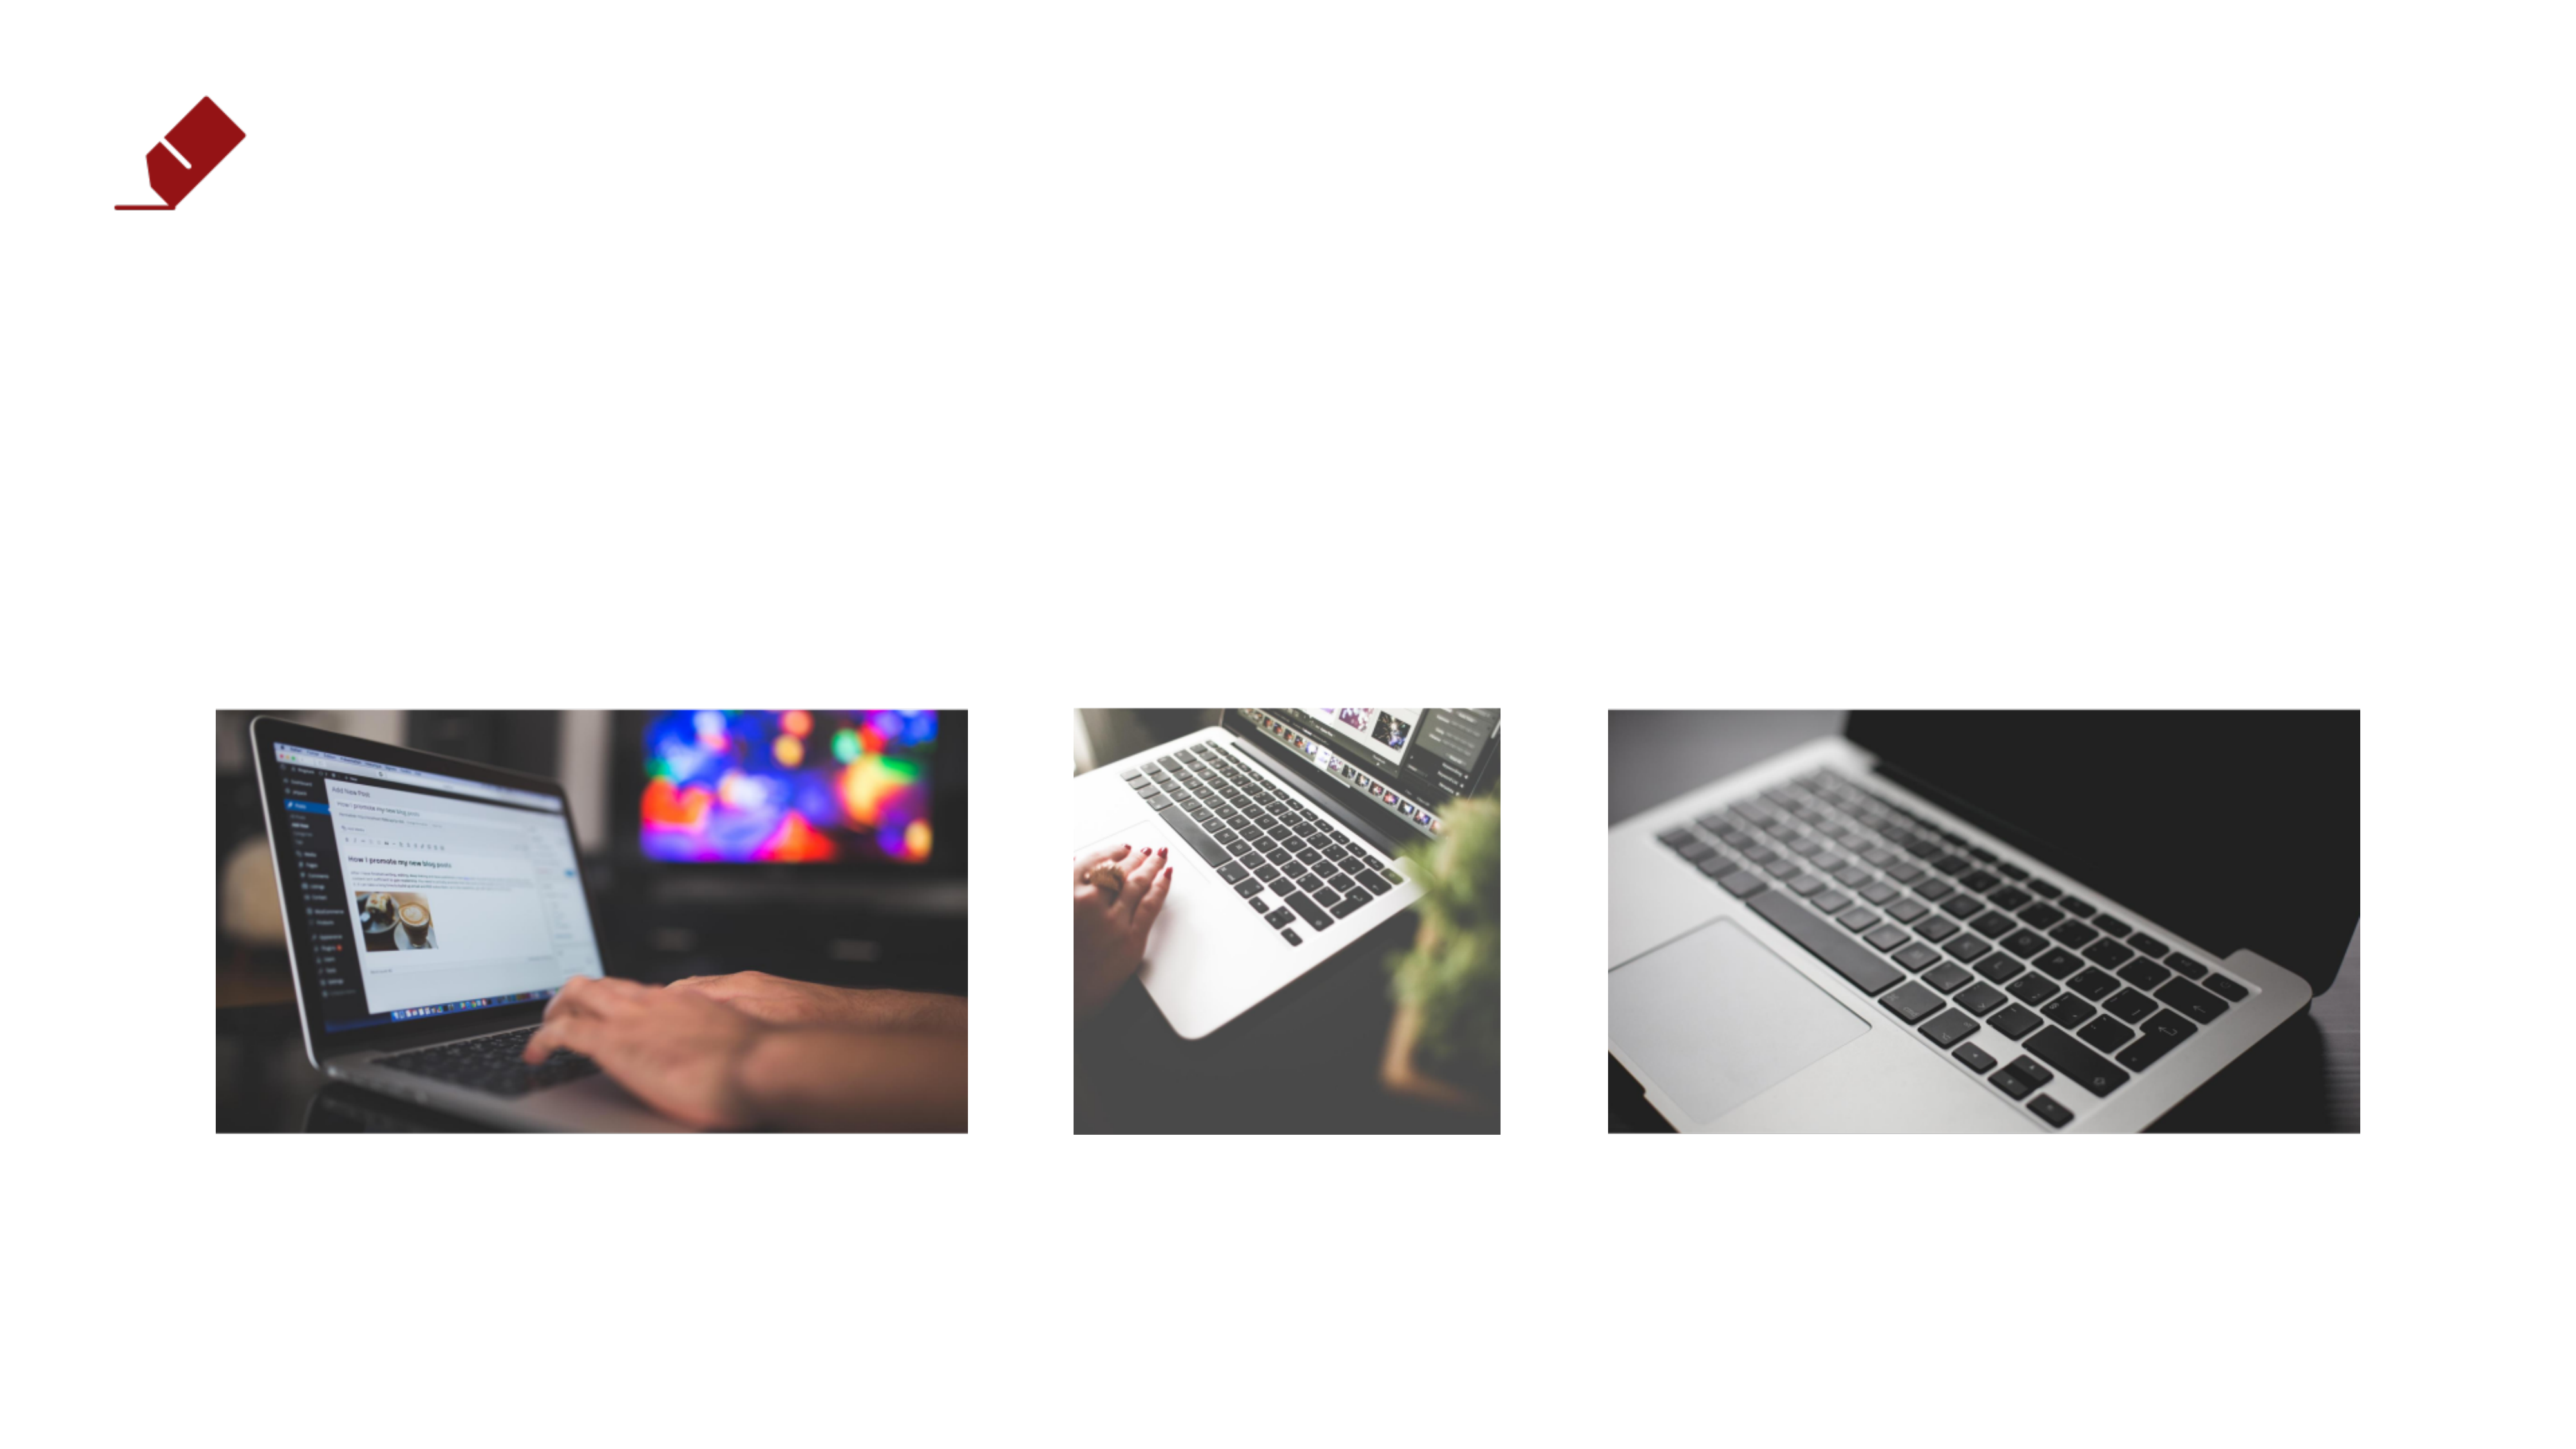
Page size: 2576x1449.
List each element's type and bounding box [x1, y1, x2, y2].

picture [1074, 707, 1501, 1135]
picture [95, 69, 256, 230]
picture [1608, 708, 2361, 1135]
picture [215, 708, 968, 1135]
